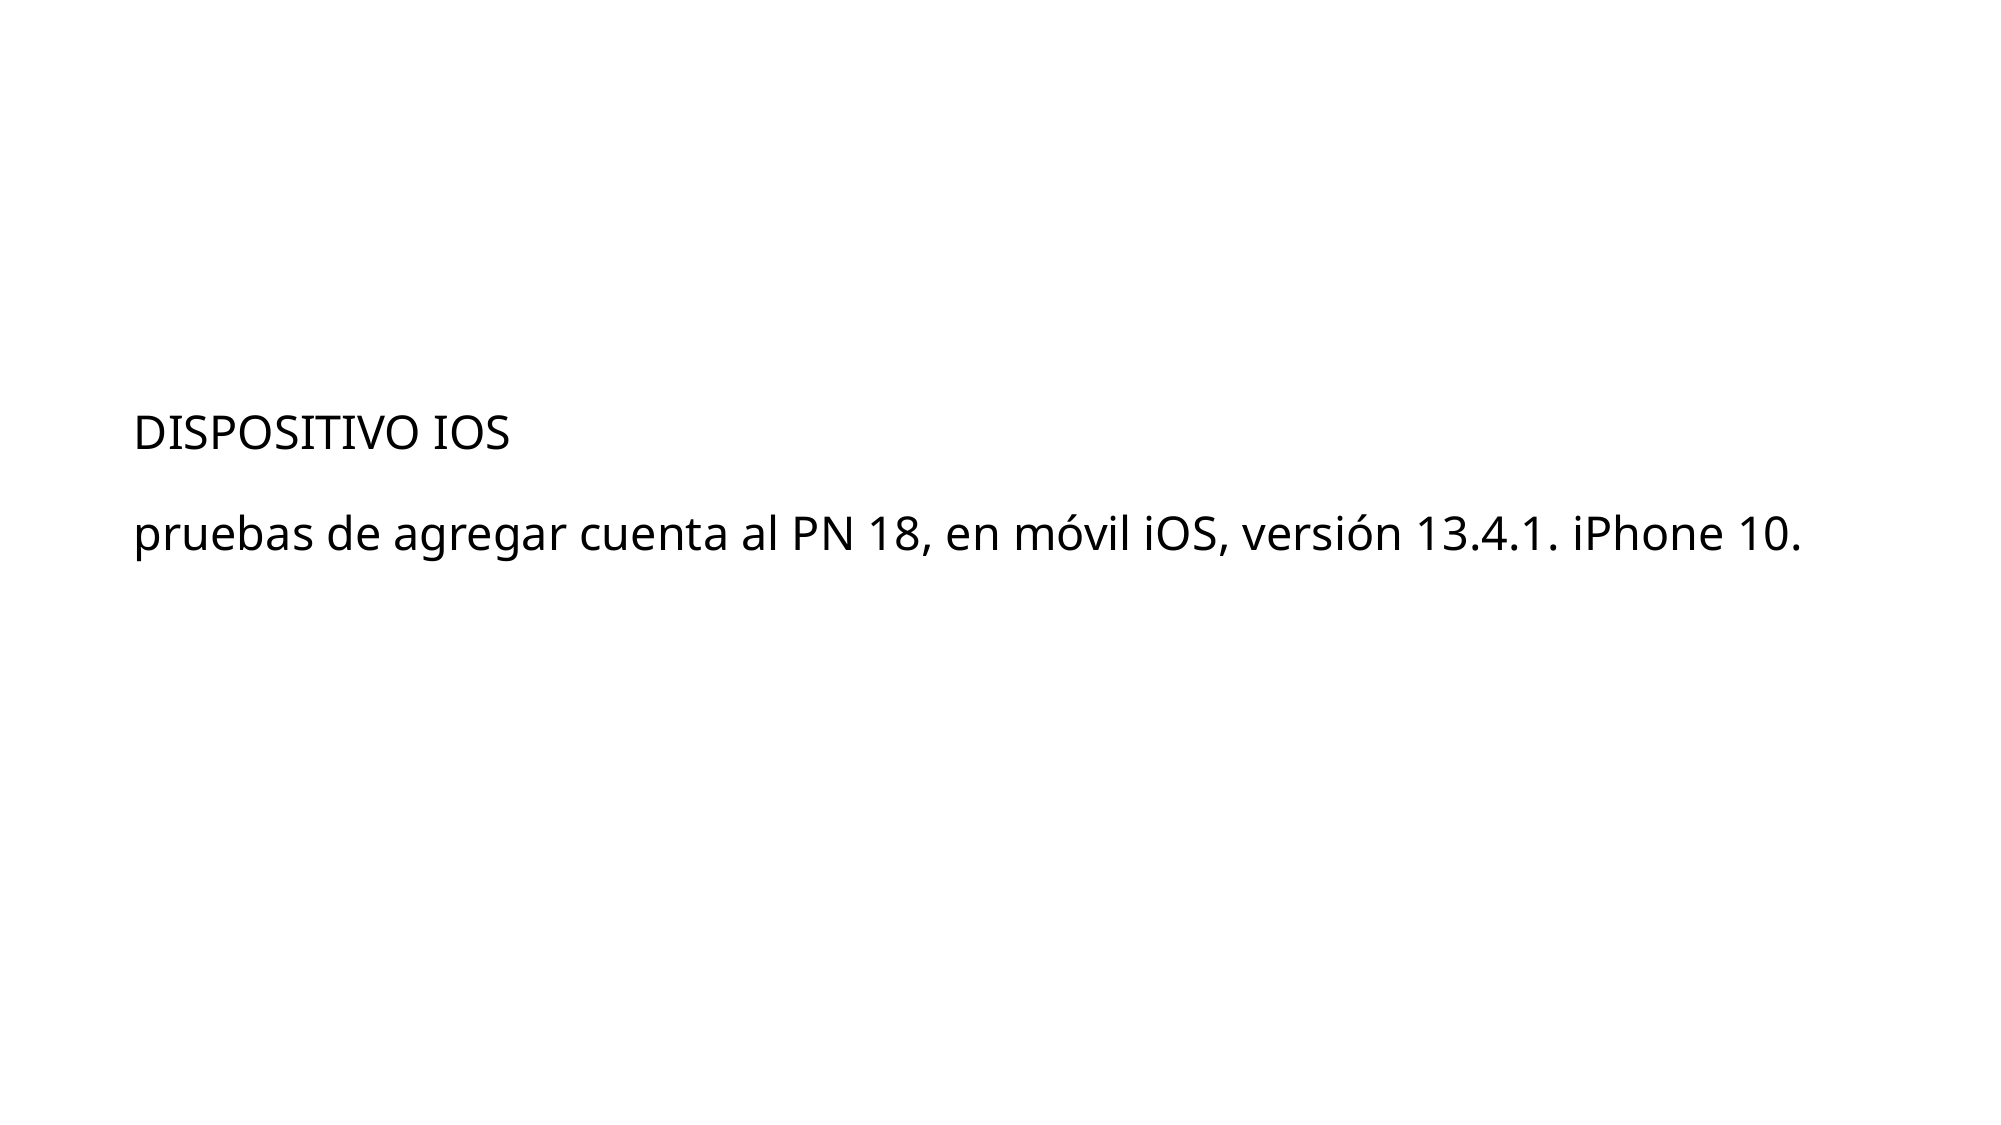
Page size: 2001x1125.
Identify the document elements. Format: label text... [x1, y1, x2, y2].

title DISPOSITIVO IOS pruebas de agregar cuenta al PN 18, en móvil iOS, versión 13.4.1. iPhone 10. [118, 376, 1844, 594]
